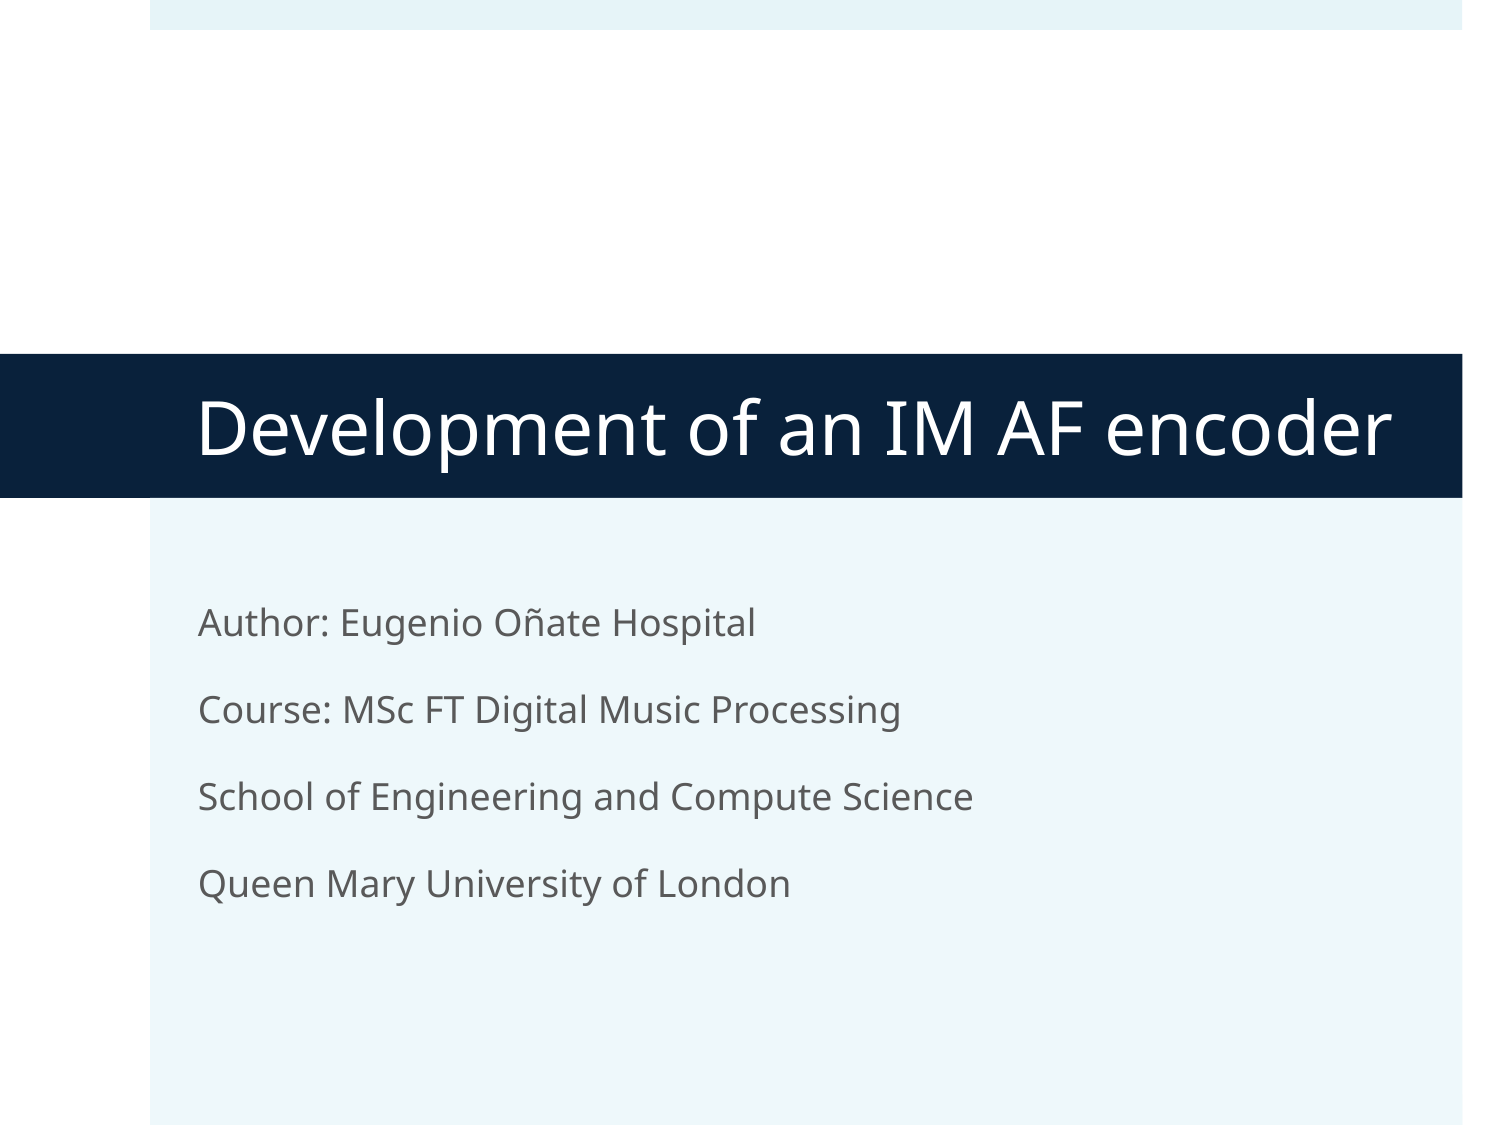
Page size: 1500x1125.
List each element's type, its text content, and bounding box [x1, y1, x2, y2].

subtitle Author: Eugenio Oñate Hospital Course: MSc FT Digital Music Processing School of Engineering and Compute Science Queen Mary University of London [150, 497, 1463, 1125]
title Development of an IM AF encoder [0, 353, 1463, 498]
